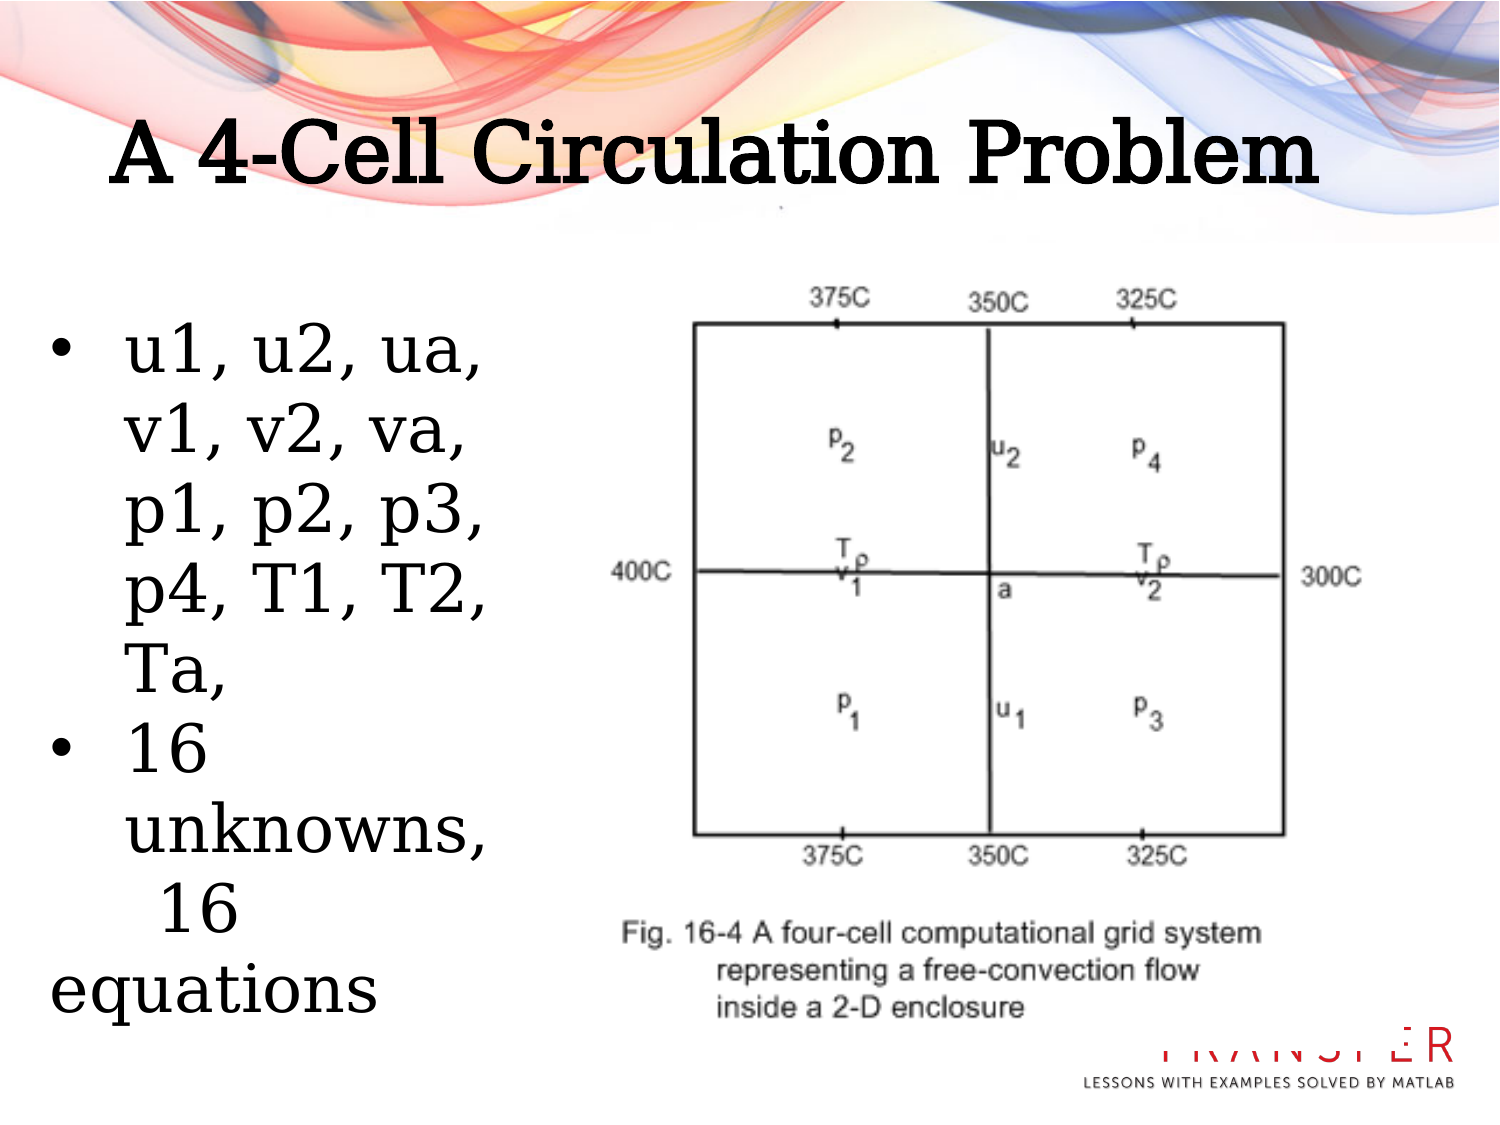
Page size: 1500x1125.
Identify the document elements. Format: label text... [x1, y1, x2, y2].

text_box A 4-Cell Circulation Problem [91, 91, 1368, 206]
picture [0, 1, 1499, 1093]
